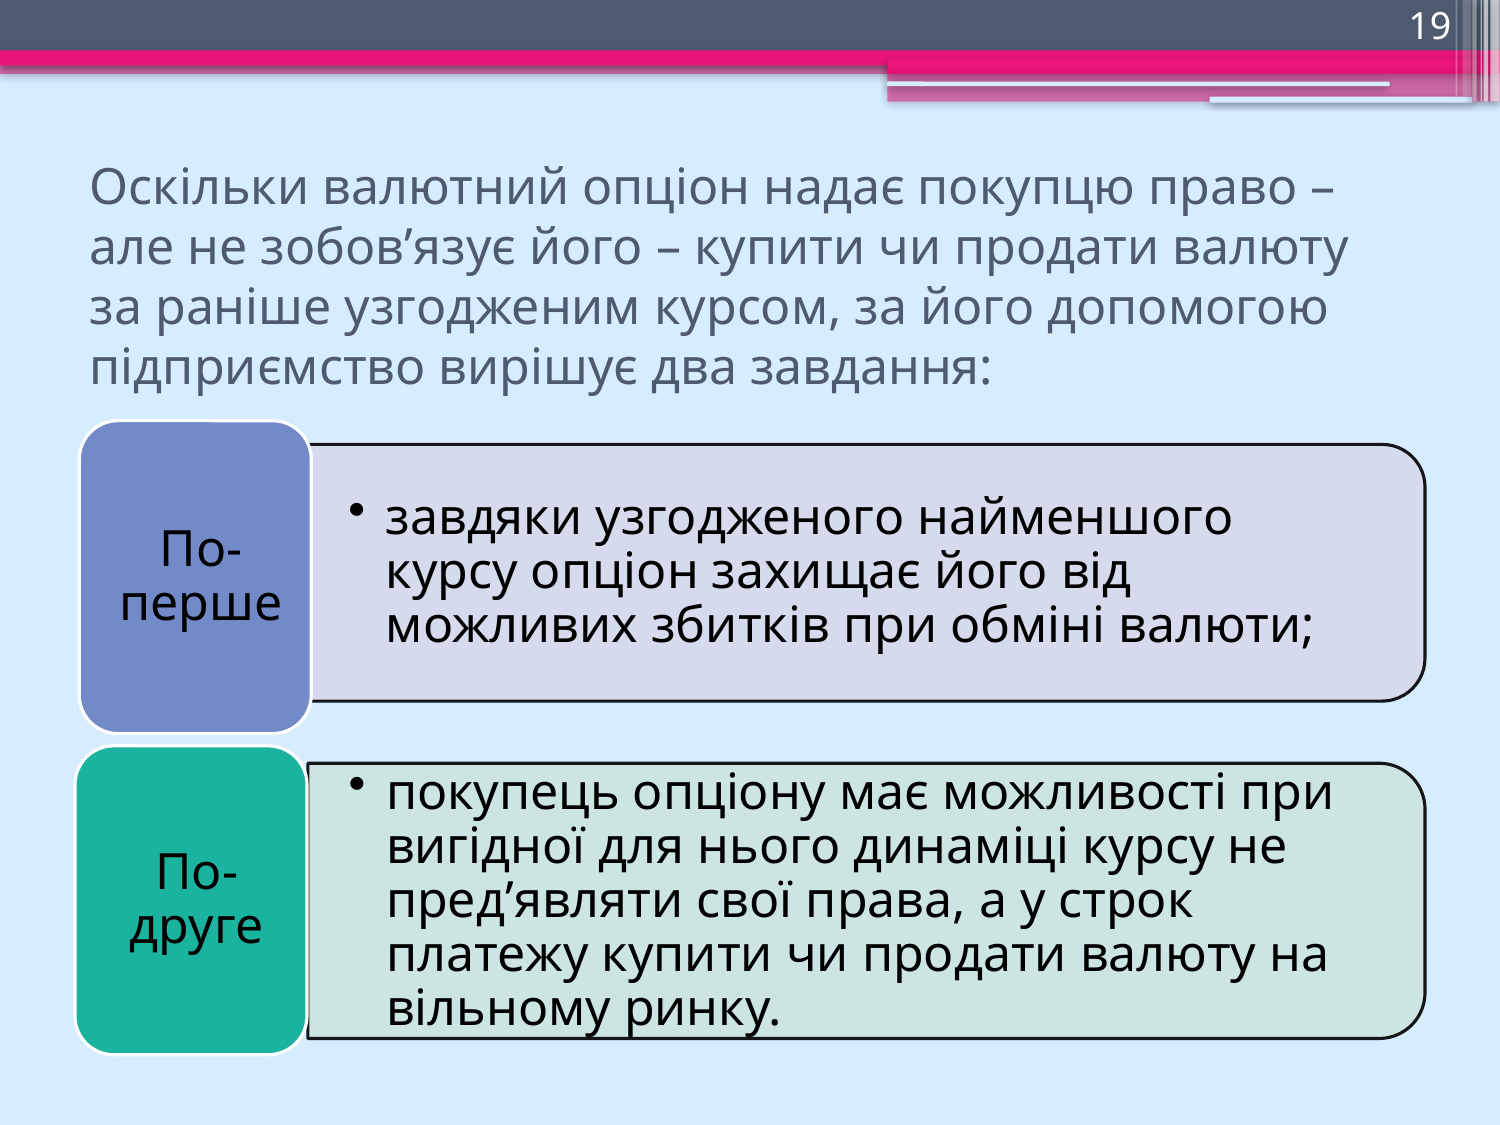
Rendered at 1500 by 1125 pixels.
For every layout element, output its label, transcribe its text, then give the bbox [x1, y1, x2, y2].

title Оскільки валютний опціон надає покупцю право – але не зобов’язує його – купити чи продати валюту за раніше узгодженим курсом, за його допомогою підприємство вирішує два завдання: [75, 187, 1425, 363]
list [74, 408, 1426, 1055]
slide_number 19 [1341, 0, 1466, 61]
